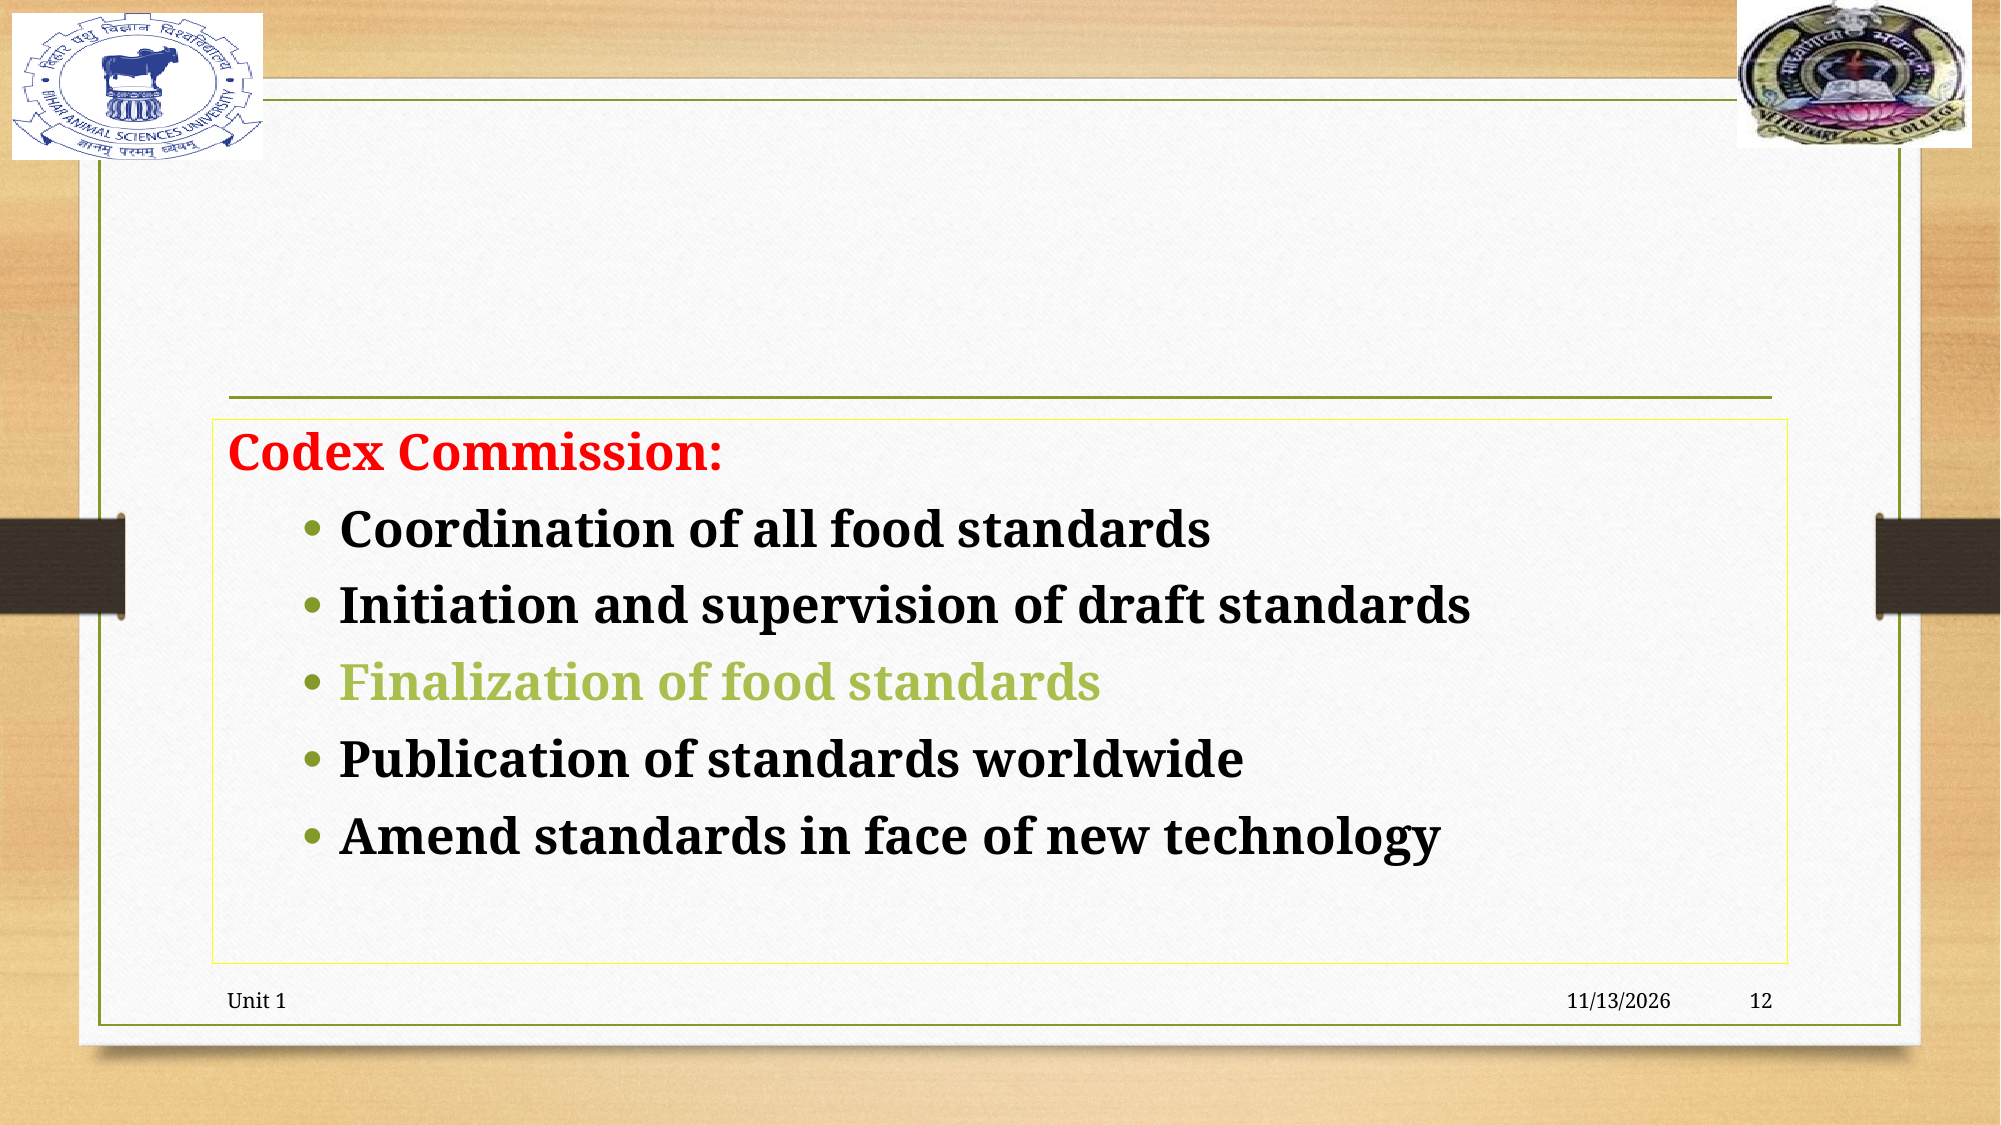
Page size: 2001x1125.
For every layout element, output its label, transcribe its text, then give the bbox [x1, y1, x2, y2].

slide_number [1423, 979, 1686, 1025]
picture [0, 0, 2001, 1125]
footer Unit 1 [212, 979, 1411, 1025]
list Codex Commission: Coordination of all food standards Initiation and supervision of draft standards Finalization of food standards Publication of standards worldwide Amend standards in face of new technology [212, 419, 1788, 964]
slide_number 12 [1698, 979, 1788, 1025]
